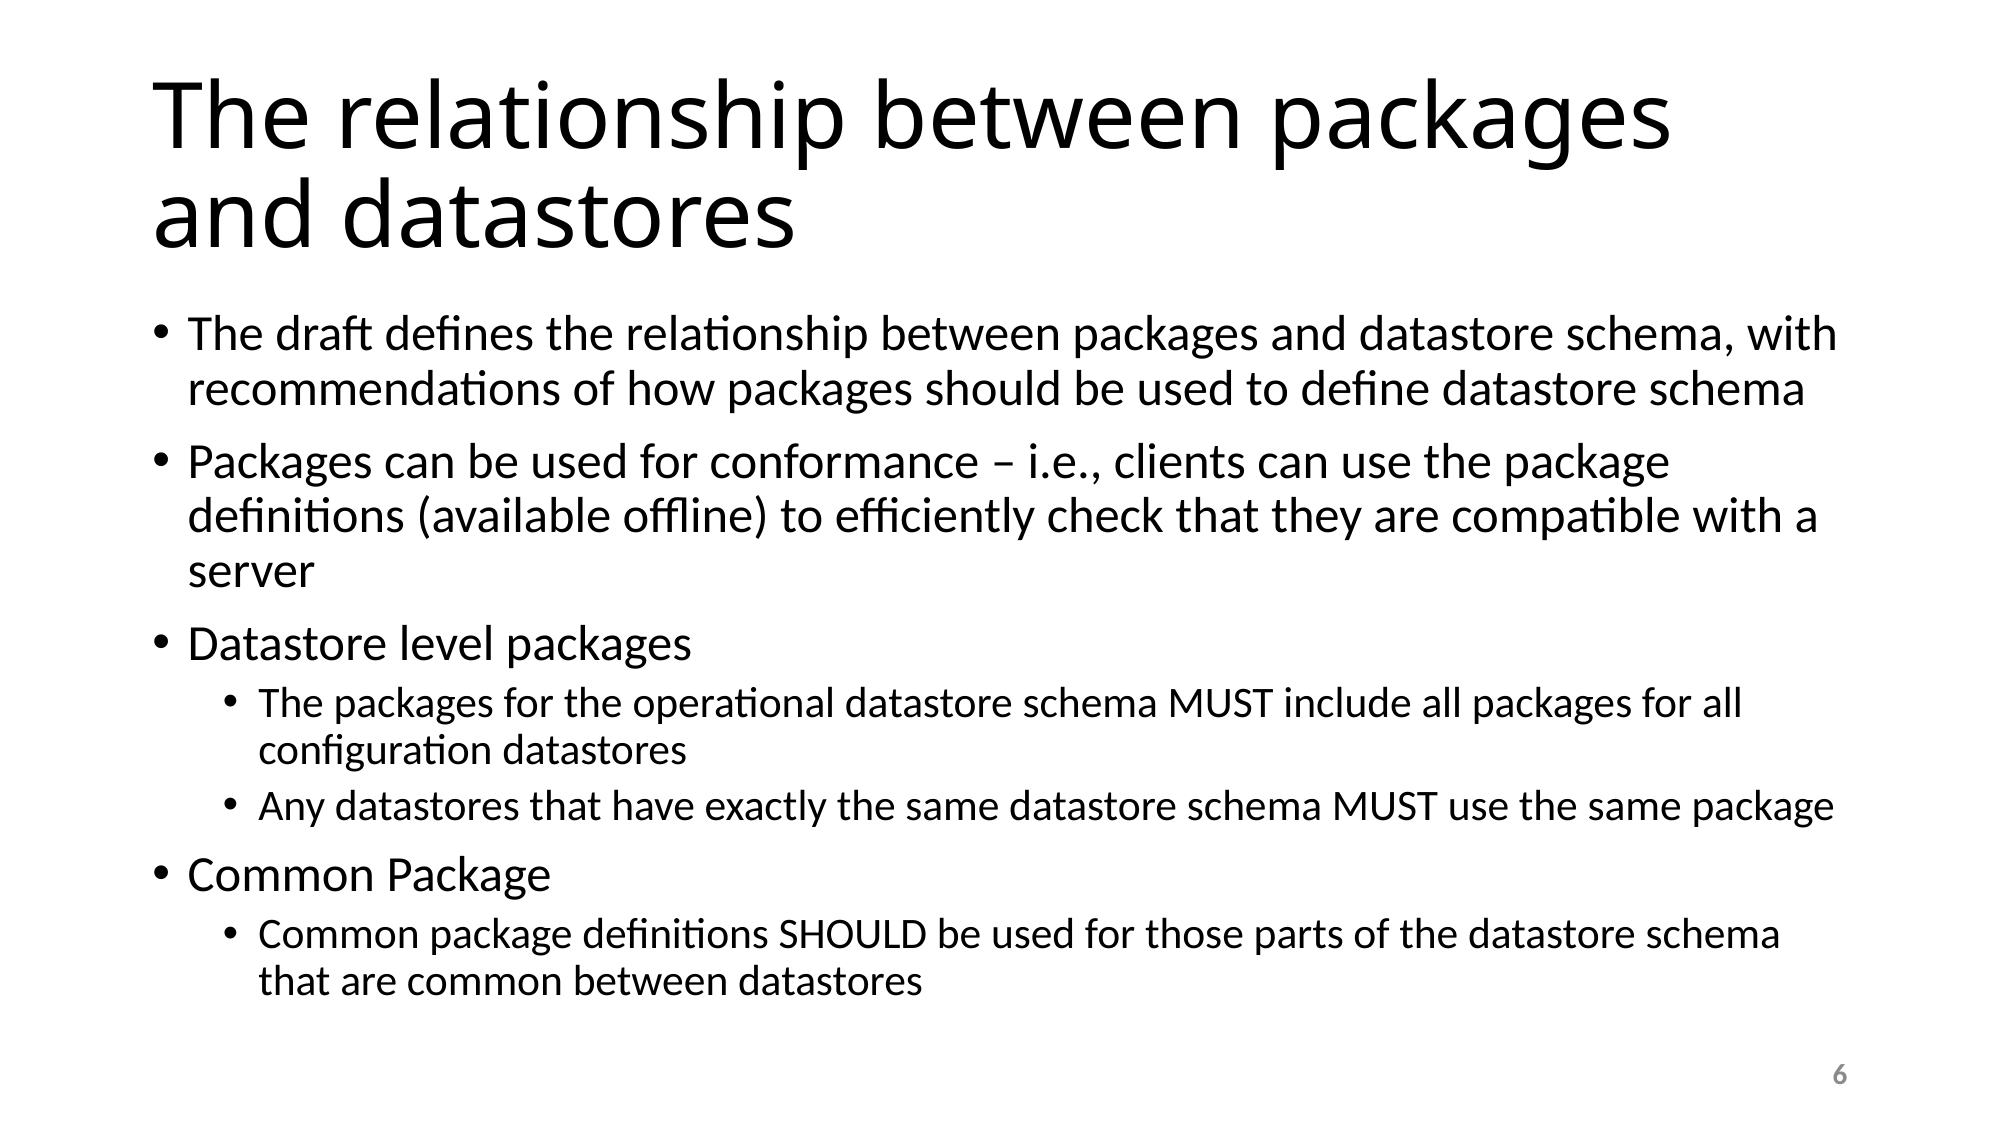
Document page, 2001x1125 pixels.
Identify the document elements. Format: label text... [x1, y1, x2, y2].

list The draft defines the relationship between packages and datastore schema, with recommendations of how packages should be used to define datastore schema Packages can be used for conformance – i.e., clients can use the package definitions (available offline) to efficiently check that they are compatible with a server Datastore level packages The packages for the operational datastore schema MUST include all packages for all configuration datastores Any datastores that have exactly the same datastore schema MUST use the same package Common Package Common package definitions SHOULD be used for those parts of the datastore schema that are common between datastores [137, 299, 1863, 1014]
slide_number 6 [1412, 1042, 1863, 1103]
title The relationship between packages and datastores [137, 59, 1863, 278]
